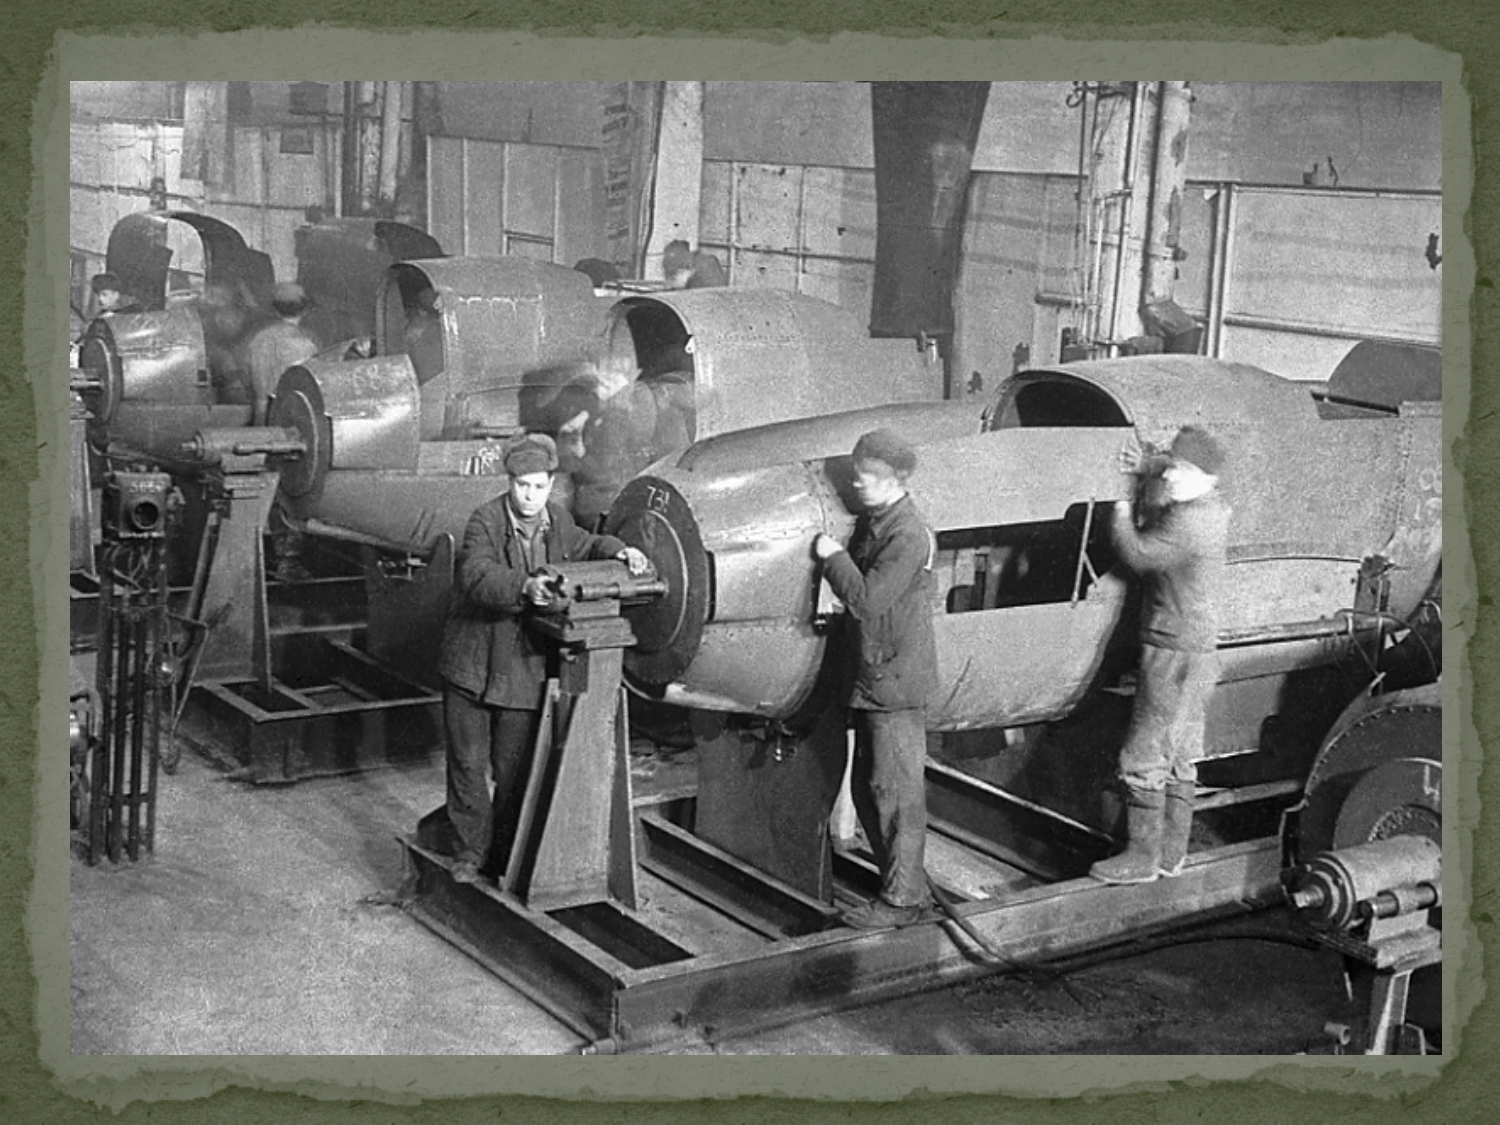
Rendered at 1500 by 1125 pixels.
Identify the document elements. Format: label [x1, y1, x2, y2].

list [74, 85, 1439, 1052]
